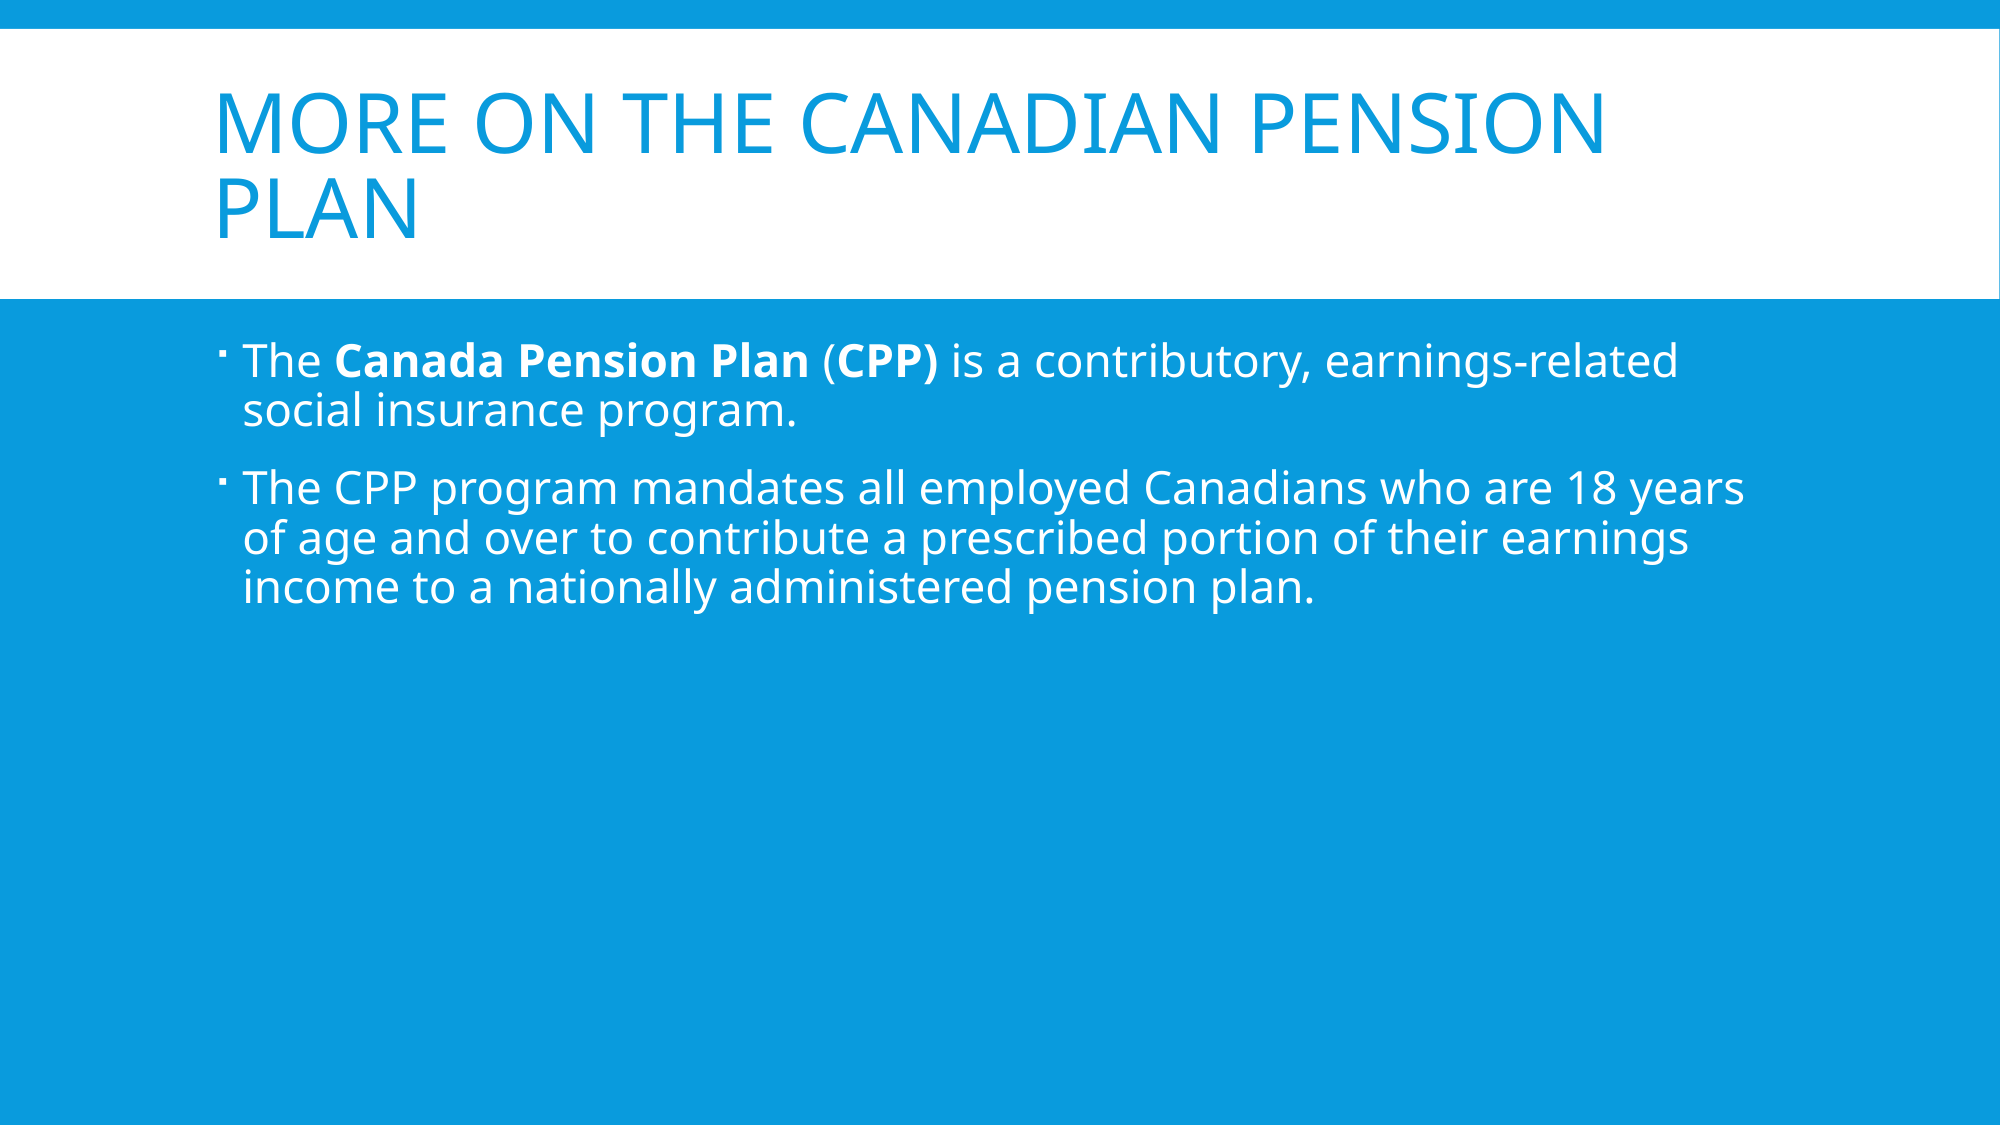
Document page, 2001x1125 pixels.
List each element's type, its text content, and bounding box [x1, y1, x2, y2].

title More on the Canadian Pension Plan [197, 46, 1803, 295]
list The Canada Pension Plan (CPP) is a contributory, earnings-related social insurance program. The CPP program mandates all employed Canadians who are 18 years of age and over to contribute a prescribed portion of their earnings income to a nationally administered pension plan. [197, 329, 1803, 1020]
